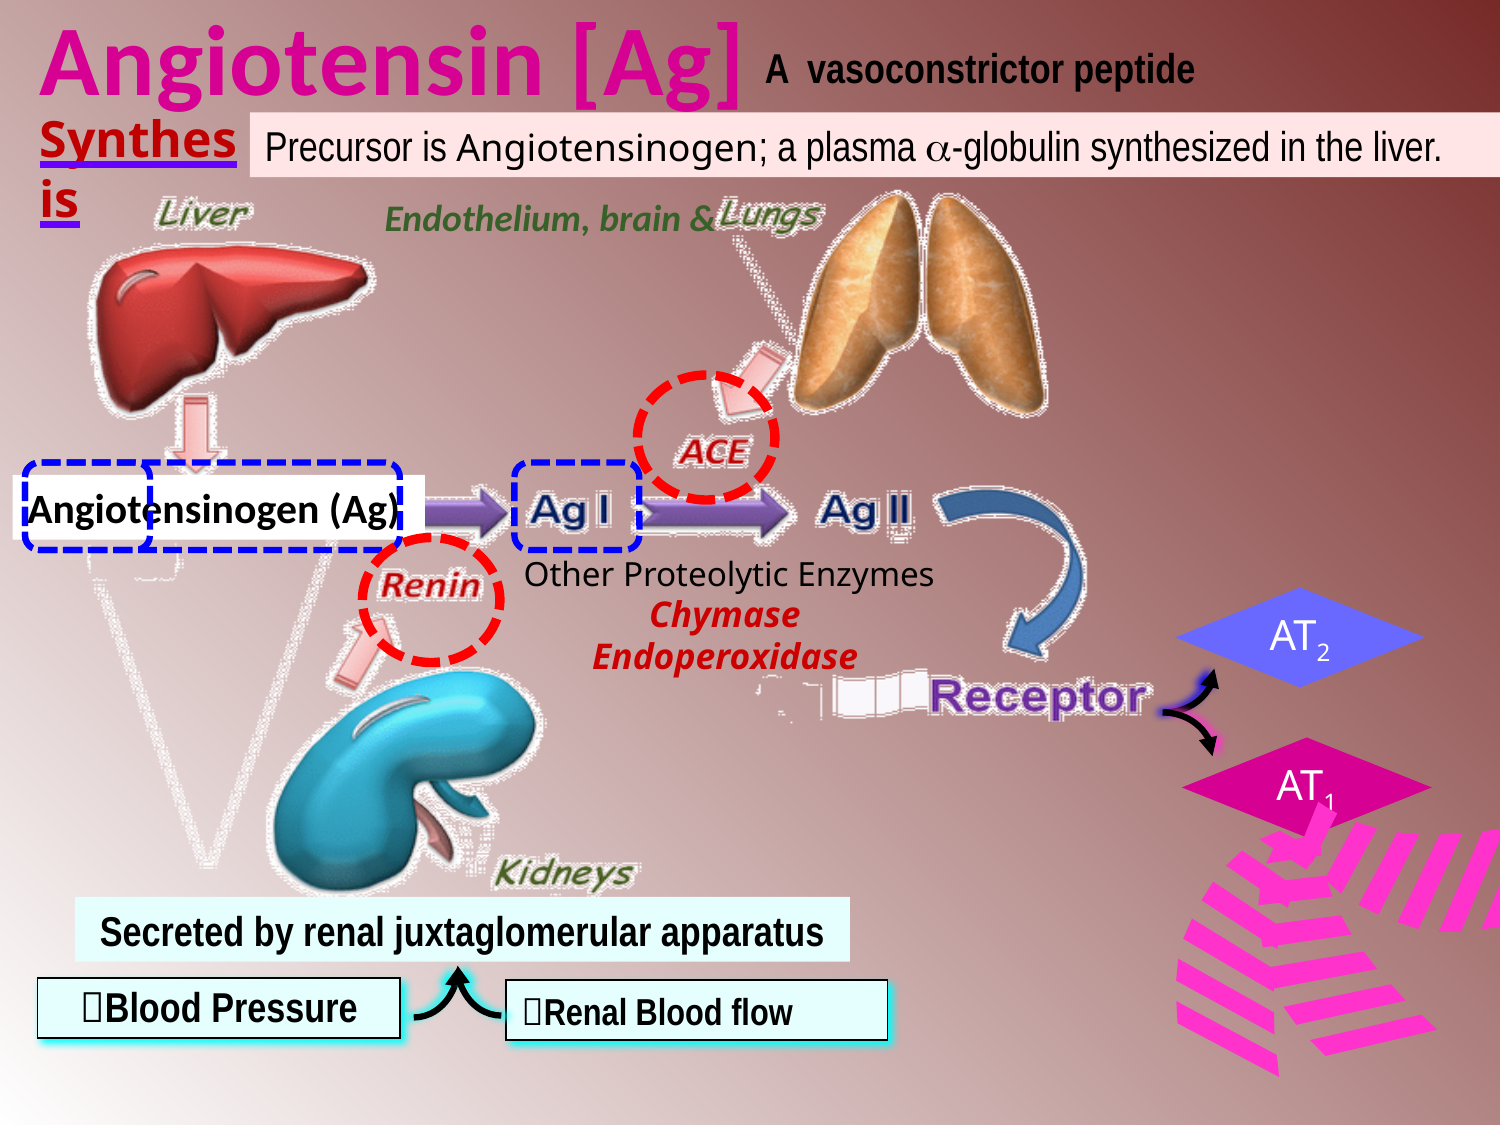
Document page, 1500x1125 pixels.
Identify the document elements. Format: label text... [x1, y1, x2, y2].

text_box AT2 [1205, 585, 1428, 690]
text_box Renal Blood flow [506, 980, 888, 1041]
text_box Angiotensin [Ag] [24, 0, 788, 123]
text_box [12, 174, 1163, 901]
text_box Secreted by renal juxtaglomerular apparatus [75, 910, 850, 962]
text_box Blood Pressure [37, 978, 400, 1039]
text_box Precursor is Angiotensinogen; a plasma -globulin synthesized in the liver. [249, 112, 1500, 178]
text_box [369, 915, 546, 1018]
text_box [1112, 624, 1215, 801]
text_box AT1 [1217, 735, 1434, 840]
text_box A vasoconstrictor peptide [787, 34, 1250, 100]
text_box Synthesis [24, 123, 249, 173]
